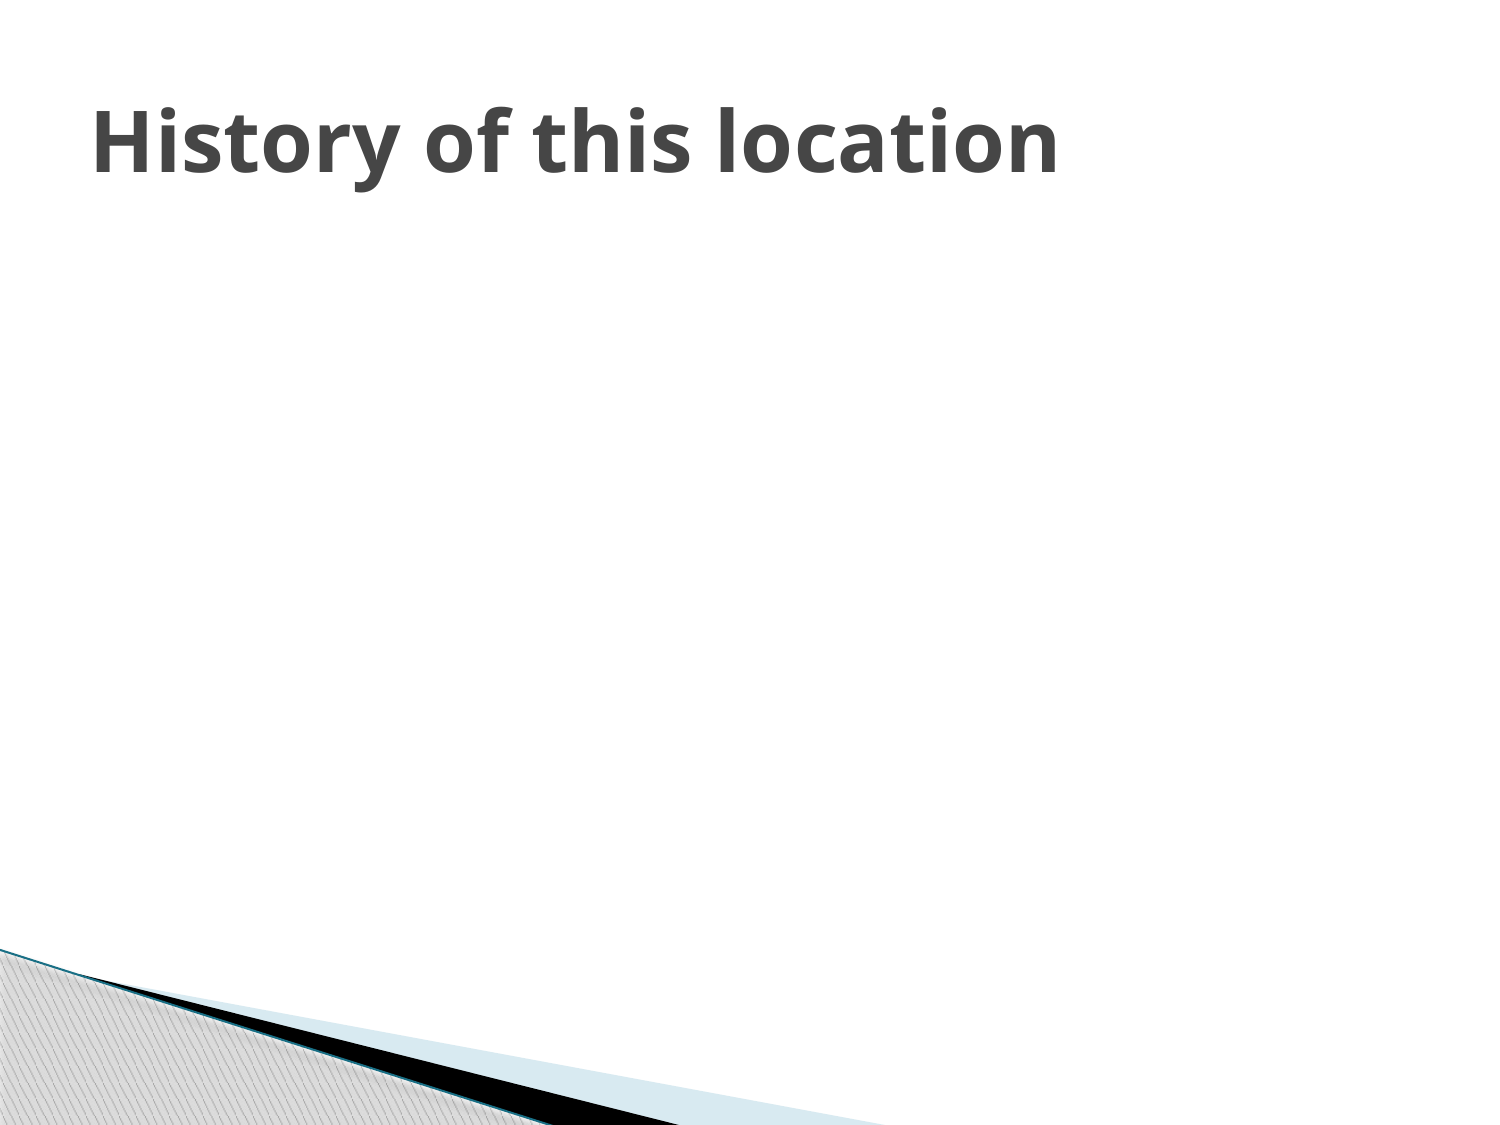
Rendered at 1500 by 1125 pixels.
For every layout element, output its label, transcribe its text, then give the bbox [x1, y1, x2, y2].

title History of this location [75, 45, 1425, 233]
